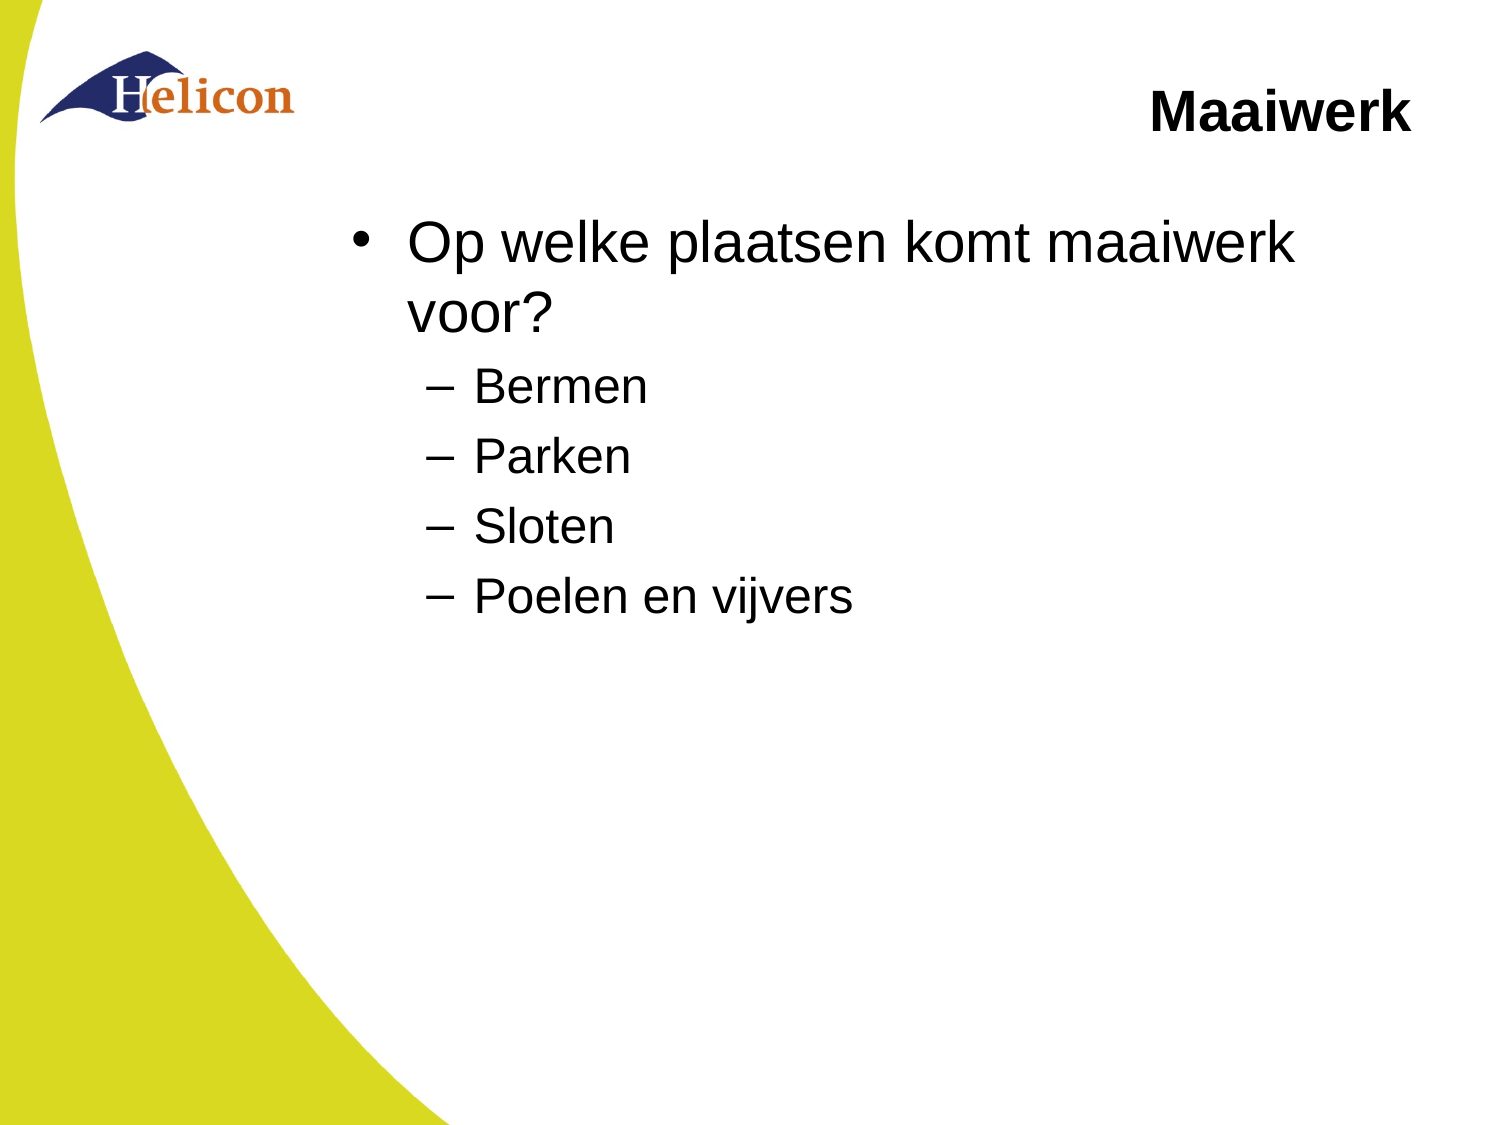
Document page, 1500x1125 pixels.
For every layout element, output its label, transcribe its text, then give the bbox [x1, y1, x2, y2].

title Maaiwerk [337, 54, 1428, 161]
picture [0, 0, 1500, 1125]
list Op welke plaatsen komt maaiwerk voor? Bermen Parken Sloten Poelen en vijvers [336, 196, 1425, 1005]
